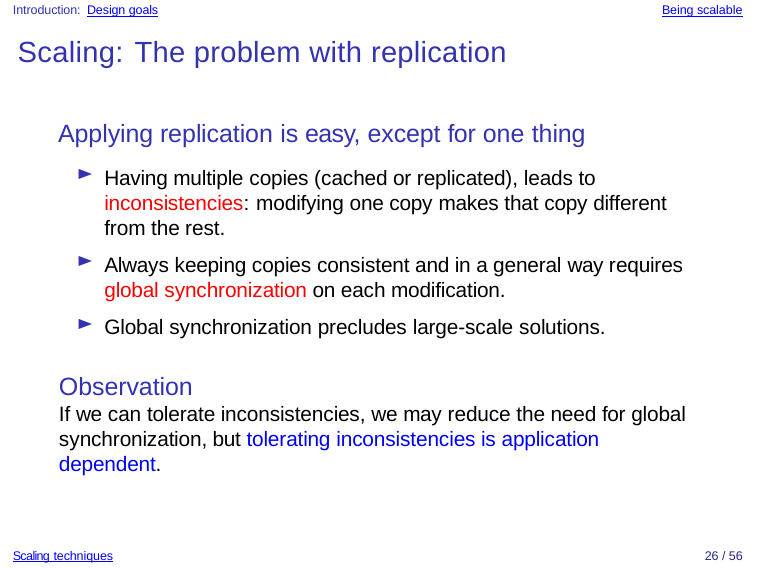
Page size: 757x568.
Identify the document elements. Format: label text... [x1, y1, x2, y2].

text_box 26 / 56 [702, 546, 745, 563]
text_box Introduction: Design goals [10, 0, 163, 18]
text_box Being scalable [660, 0, 745, 18]
text_box Scaling techniques [10, 546, 120, 563]
text_box Scaling: The problem with replication Applying replication is easy, except for one thing Having multiple copies (cached or replicated), leads to inconsistencies: modifying one copy makes that copy different from the rest. Always keeping copies consistent and in a general way requires global synchronization on each modification. Global synchronization precludes large-scale solutions. Observation If we can tolerate inconsistencies, we may reduce the need for global synchronization, but tolerating inconsistencies is application dependent. [11, 31, 700, 476]
